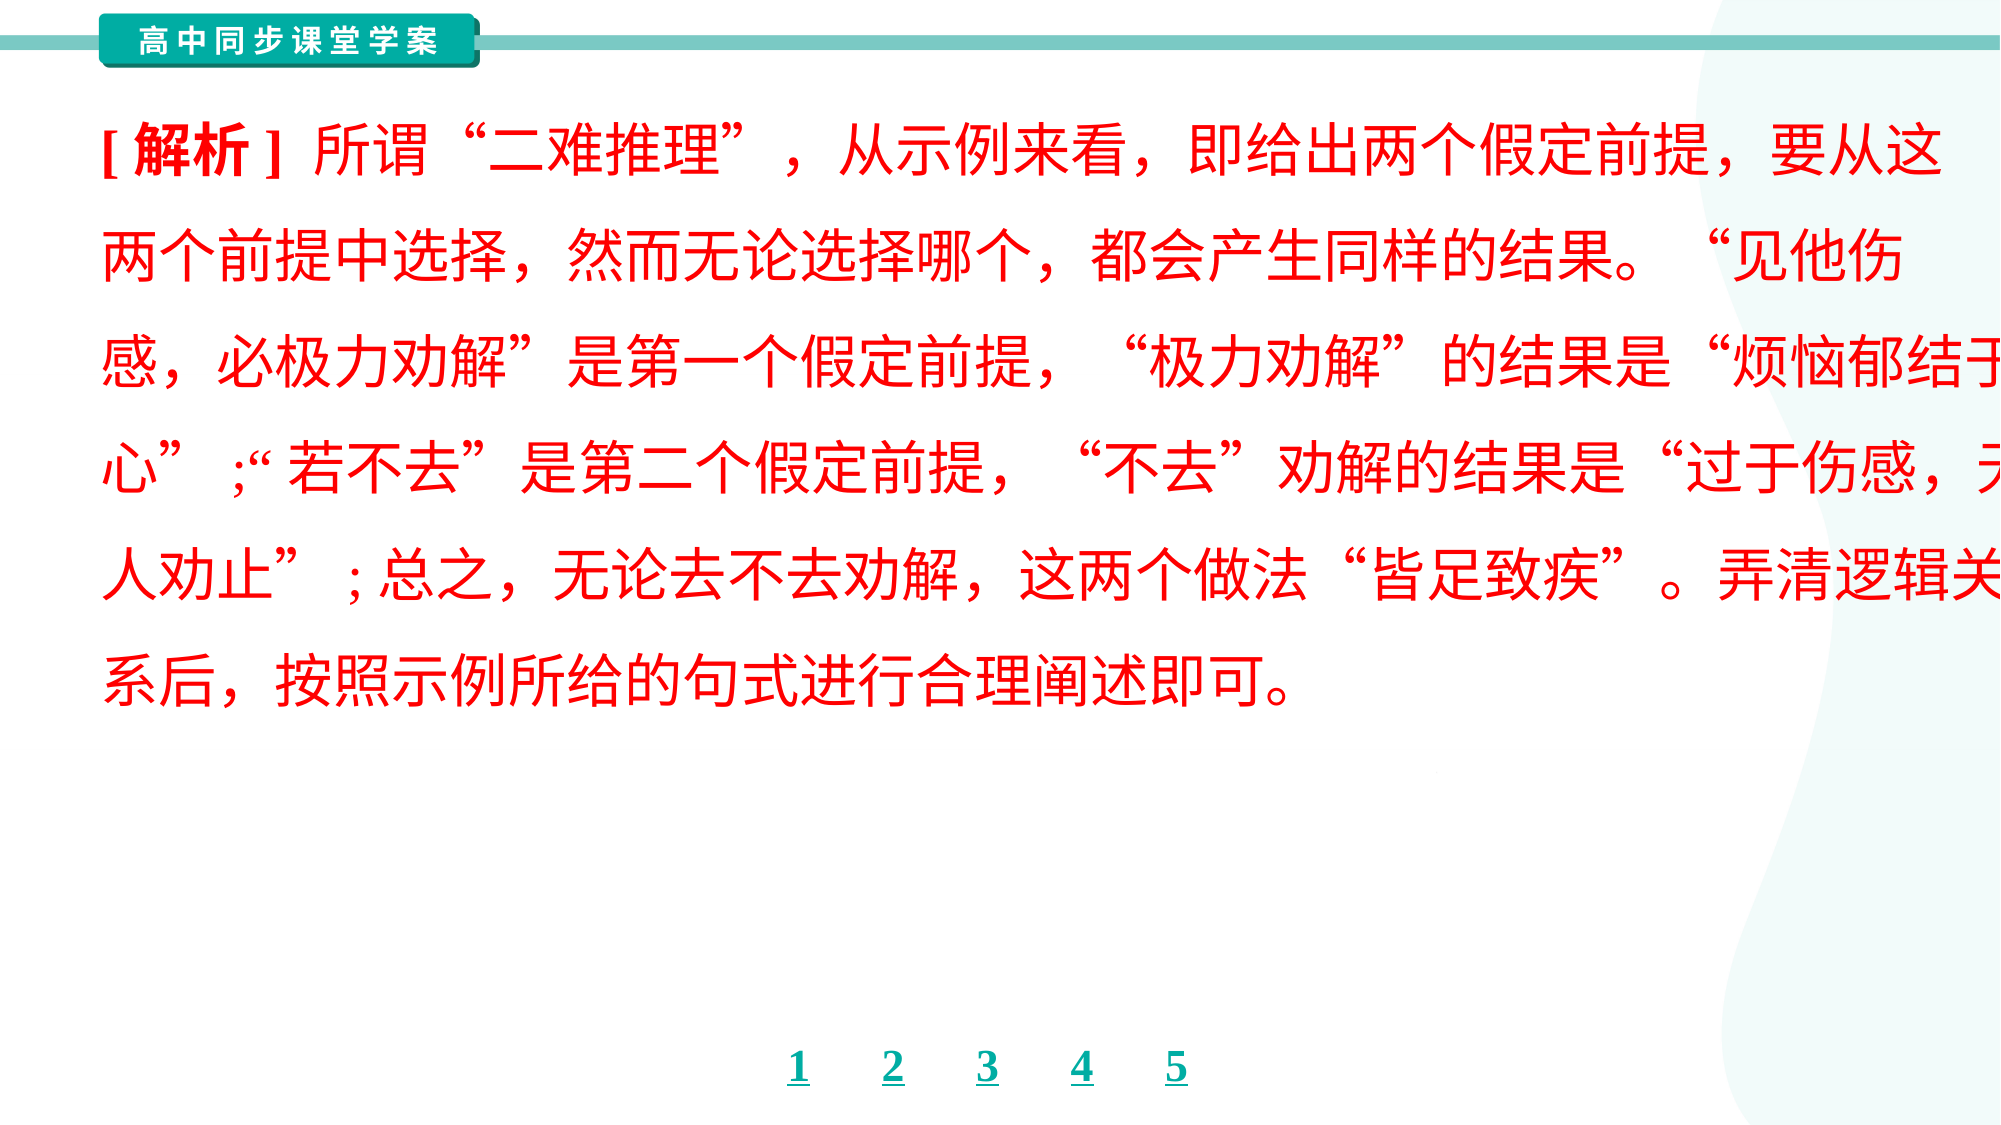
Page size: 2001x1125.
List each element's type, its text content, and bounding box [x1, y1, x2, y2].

text_box [解析] 所谓“二难推理”，从示例来看，即给出两个假定前提，要从这 两个前提中选择，然而无论选择哪个，都会产生同样的结果。“见他伤 感，必极力劝解”是第一个假定前提，“极力劝解”的结果是“烦恼郁结于 心”;“若不去”是第二个假定前提，“不去”劝解的结果是“过于伤感，无 人劝止”;总之，无论去不去劝解，这两个做法“皆足致疾”。弄清逻辑关 系后，按照示例所给的句式进行合理阐述即可。 [100, 76, 1899, 715]
picture [0, 0, 2000, 1125]
